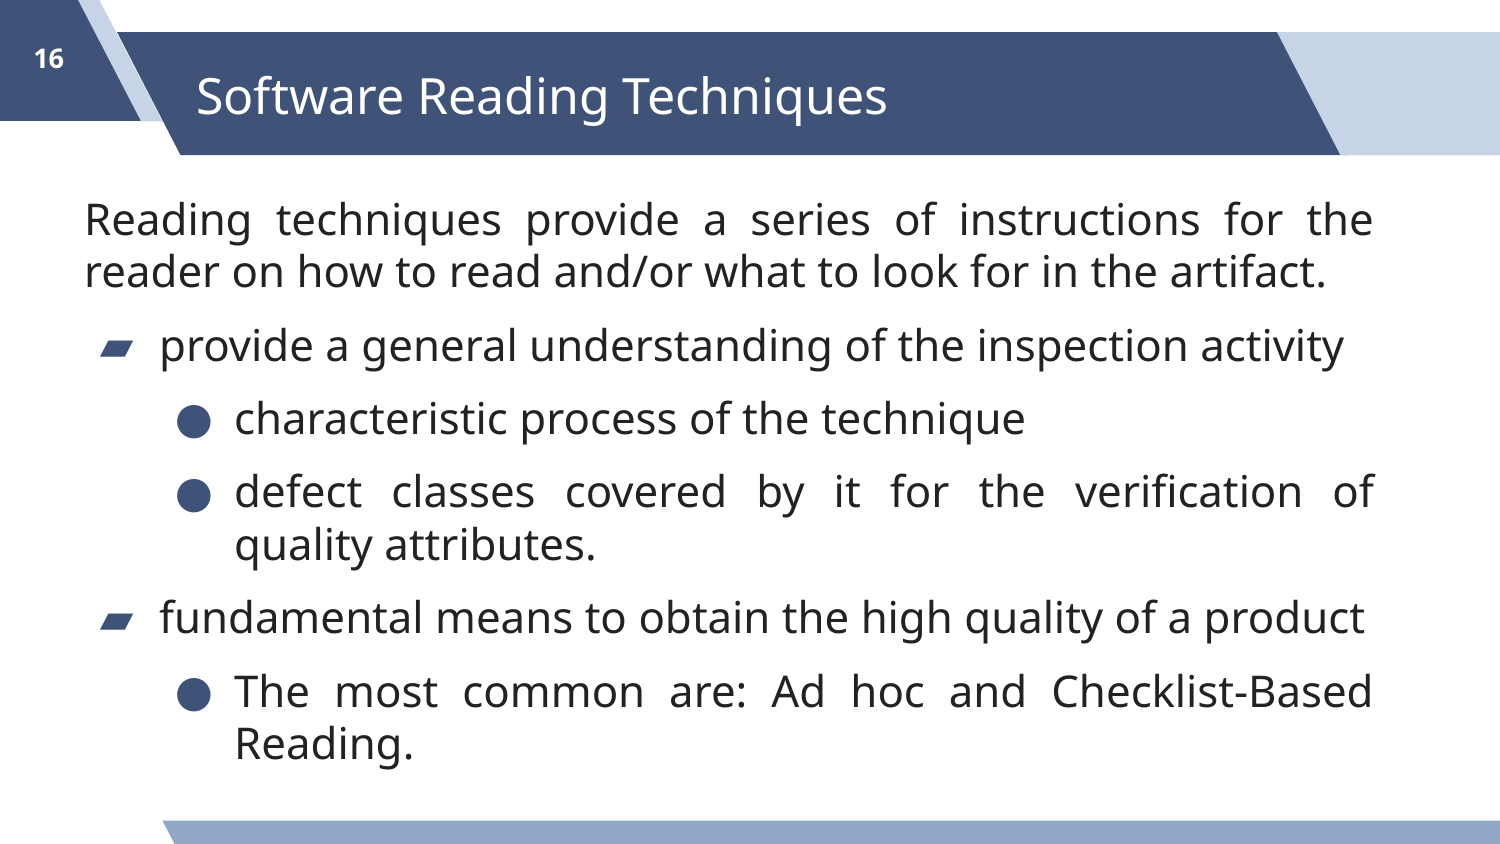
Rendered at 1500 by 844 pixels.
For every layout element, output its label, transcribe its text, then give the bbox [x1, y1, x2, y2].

title Software Reading Techniques [181, 32, 1285, 156]
slide_number ‹#› [0, 0, 98, 121]
list Reading techniques provide a series of instructions for the reader on how to read and/or what to look for in the artifact. provide a general understanding of the inspection activity characteristic process of the technique defect classes covered by it for the verification of quality attributes. fundamental means to obtain the high quality of a product The most common are: Ad hoc and Checklist-Based Reading. [69, 176, 1390, 737]
